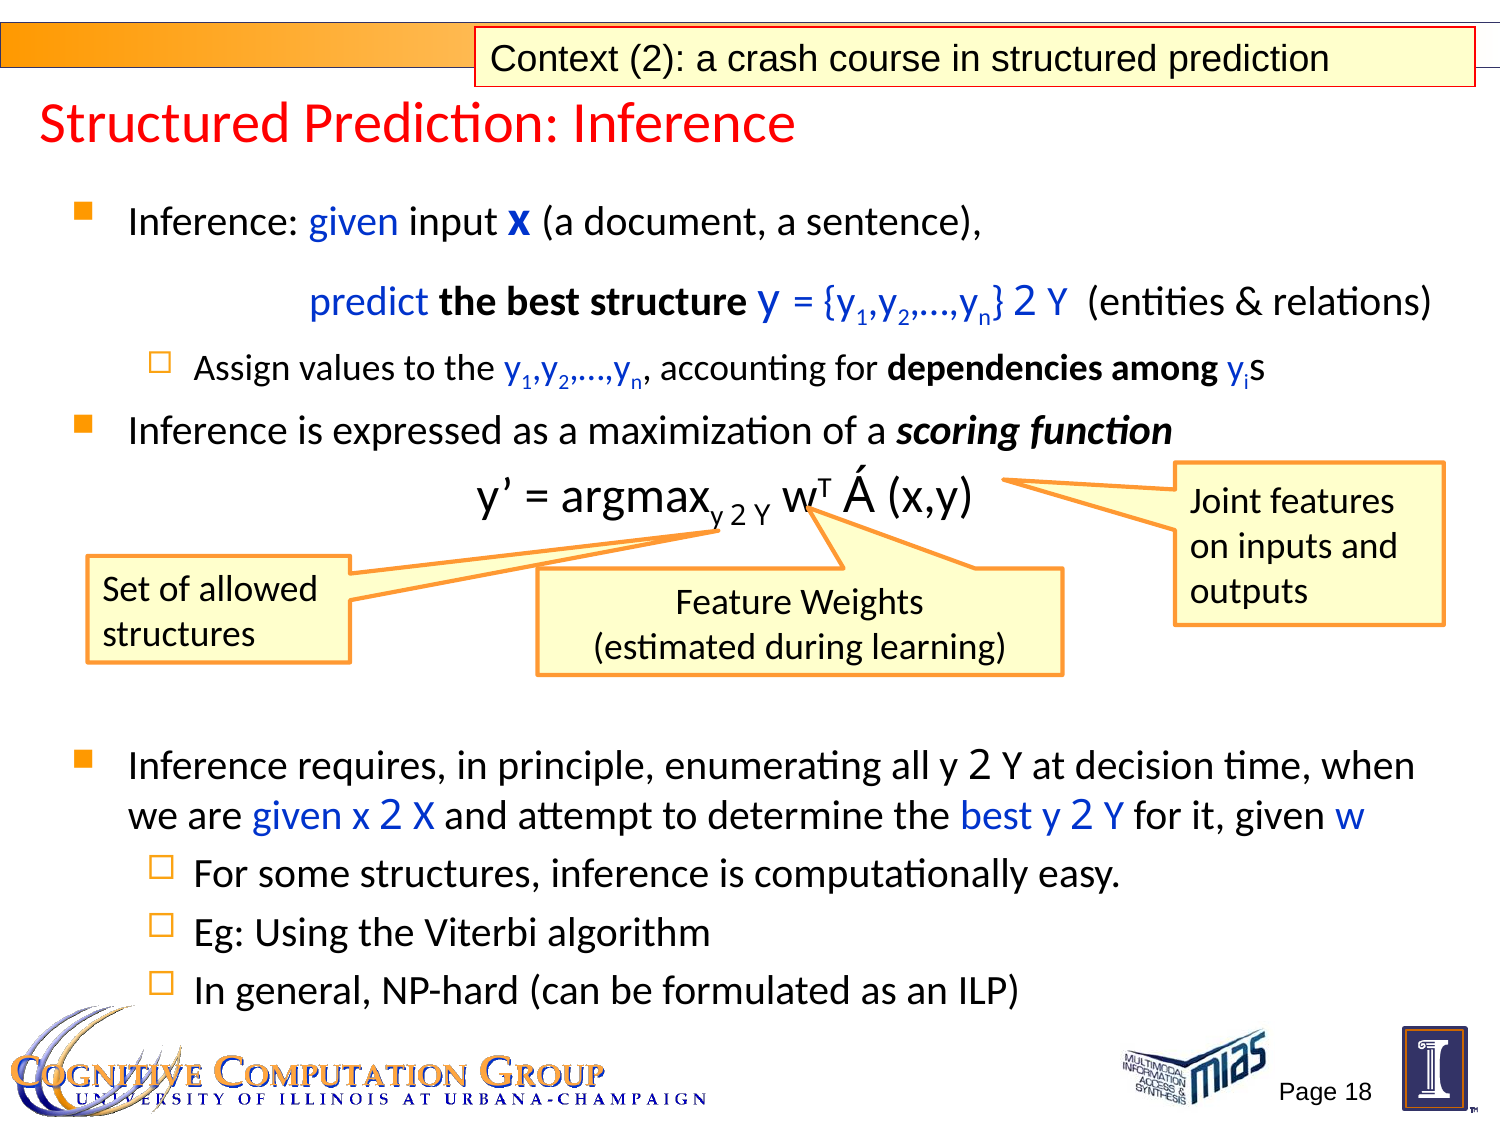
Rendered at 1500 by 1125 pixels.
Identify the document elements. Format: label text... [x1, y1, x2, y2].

text_box Feature Weights (estimated during learning) [535, 505, 1065, 678]
slide_number Page 18 [1237, 1074, 1388, 1113]
text_box Set of allowed structures [85, 528, 721, 665]
title Structured Prediction: Inference [24, 75, 1375, 163]
picture [1120, 1066, 1275, 1113]
picture [0, 1000, 713, 1125]
list Inference: given input x (a document, a sentence), predict the best structure y = {y1,y2,…,yn} 2 Y (entities & relations) Assign values to the y1,y2,…,yn, accounting for dependencies among yis Inference is expressed as a maximization of a scoring function y’ = argmaxy 2 Y wT Á (x,y) Inference requires, in principle, enumerating all y 2 Y at decision time, when we are given x 2 X and attempt to determine the best y 2 Y for it, given w For some structures, inference is computationally easy. Eg: Using the Viterbi algorithm In general, NP-hard (can be formulated as an ILP) [56, 177, 1475, 1066]
text_box Context (2): a crash course in structured prediction [474, 26, 1475, 87]
text_box Joint features on inputs and outputs [1001, 460, 1446, 628]
